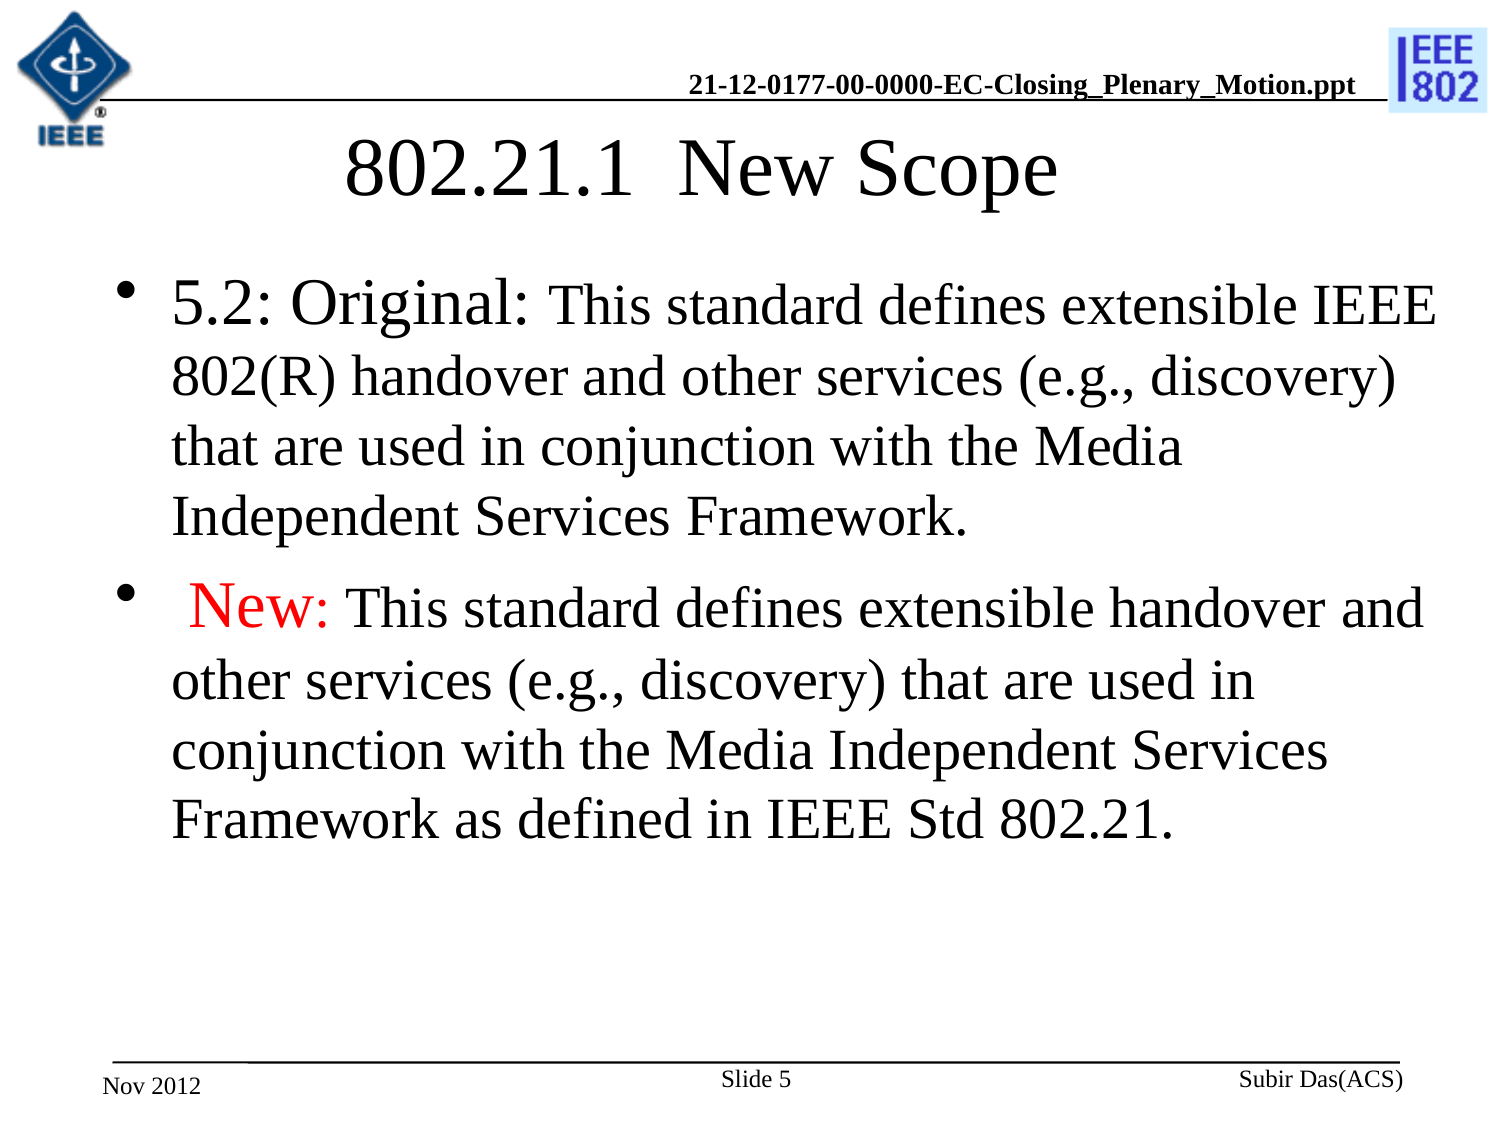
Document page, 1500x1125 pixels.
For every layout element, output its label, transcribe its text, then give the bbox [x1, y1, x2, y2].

list 5.2: Original: This standard defines extensible IEEE 802(R) handover and other services (e.g., discovery) that are used in conjunction with the Media Independent Services Framework. New: This standard defines extensible handover and other services (e.g., discovery) that are used in conjunction with the Media Independent Services Framework as defined in IEEE Std 802.21. [99, 249, 1463, 963]
footer Subir Das(ACS) [1237, 1062, 1404, 1094]
title 802.21.1 New Scope [74, 74, 1351, 251]
slide_number Slide 5 [712, 1061, 800, 1093]
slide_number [87, 1062, 396, 1108]
picture [1374, 9, 1499, 138]
picture [12, 9, 137, 150]
